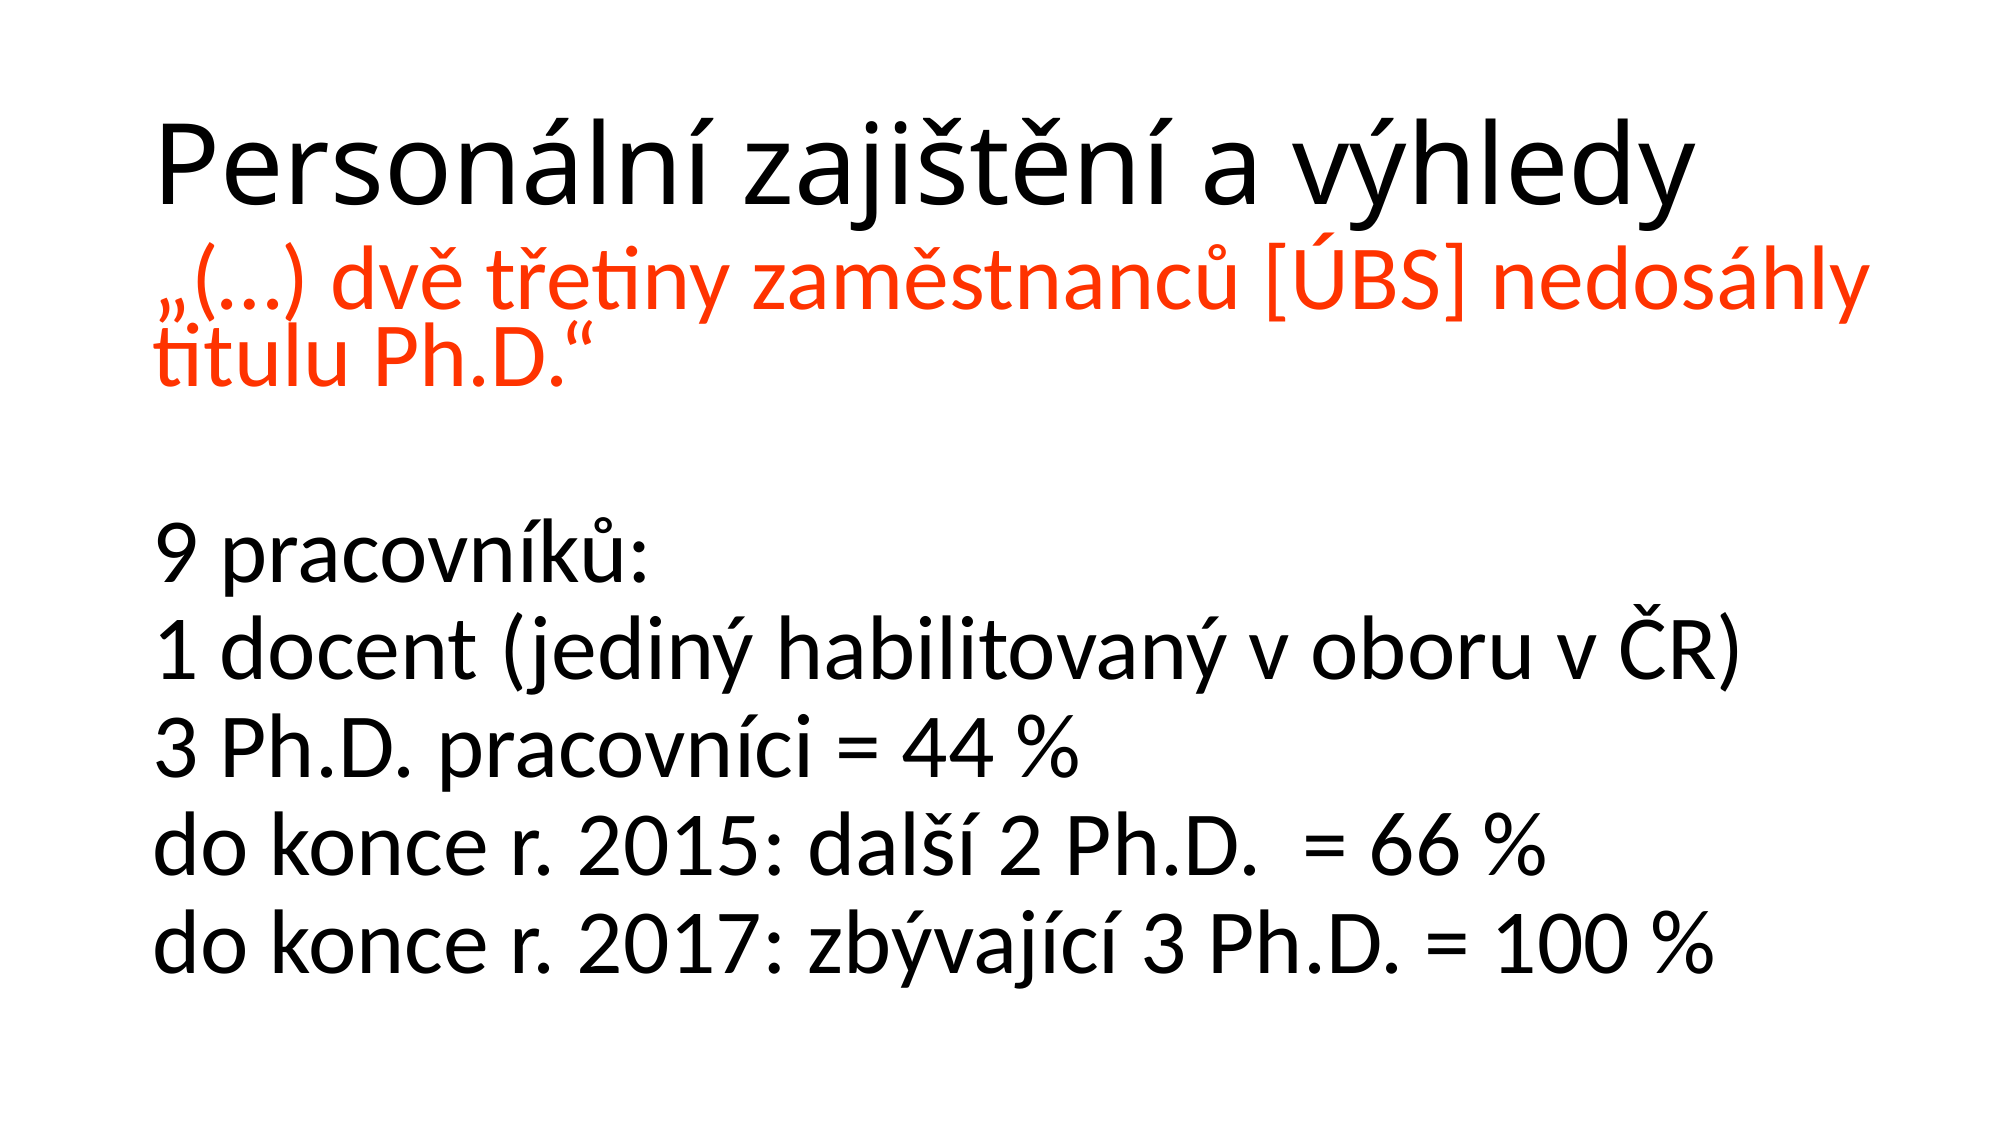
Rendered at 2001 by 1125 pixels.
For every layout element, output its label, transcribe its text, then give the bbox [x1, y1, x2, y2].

list „(…) dvě třetiny zaměstnanců [ÚBS] nedosáhly titulu Ph.D.“ 9 pracovníků: 1 docent (jediný habilitovaný v oboru v ČR) 3 Ph.D. pracovníci = 44 % do konce r. 2015: další 2 Ph.D. = 66 % do konce r. 2017: zbývající 3 Ph.D. = 100 % [137, 240, 1979, 1014]
title Personální zajištění a výhledy [137, 59, 1863, 240]
